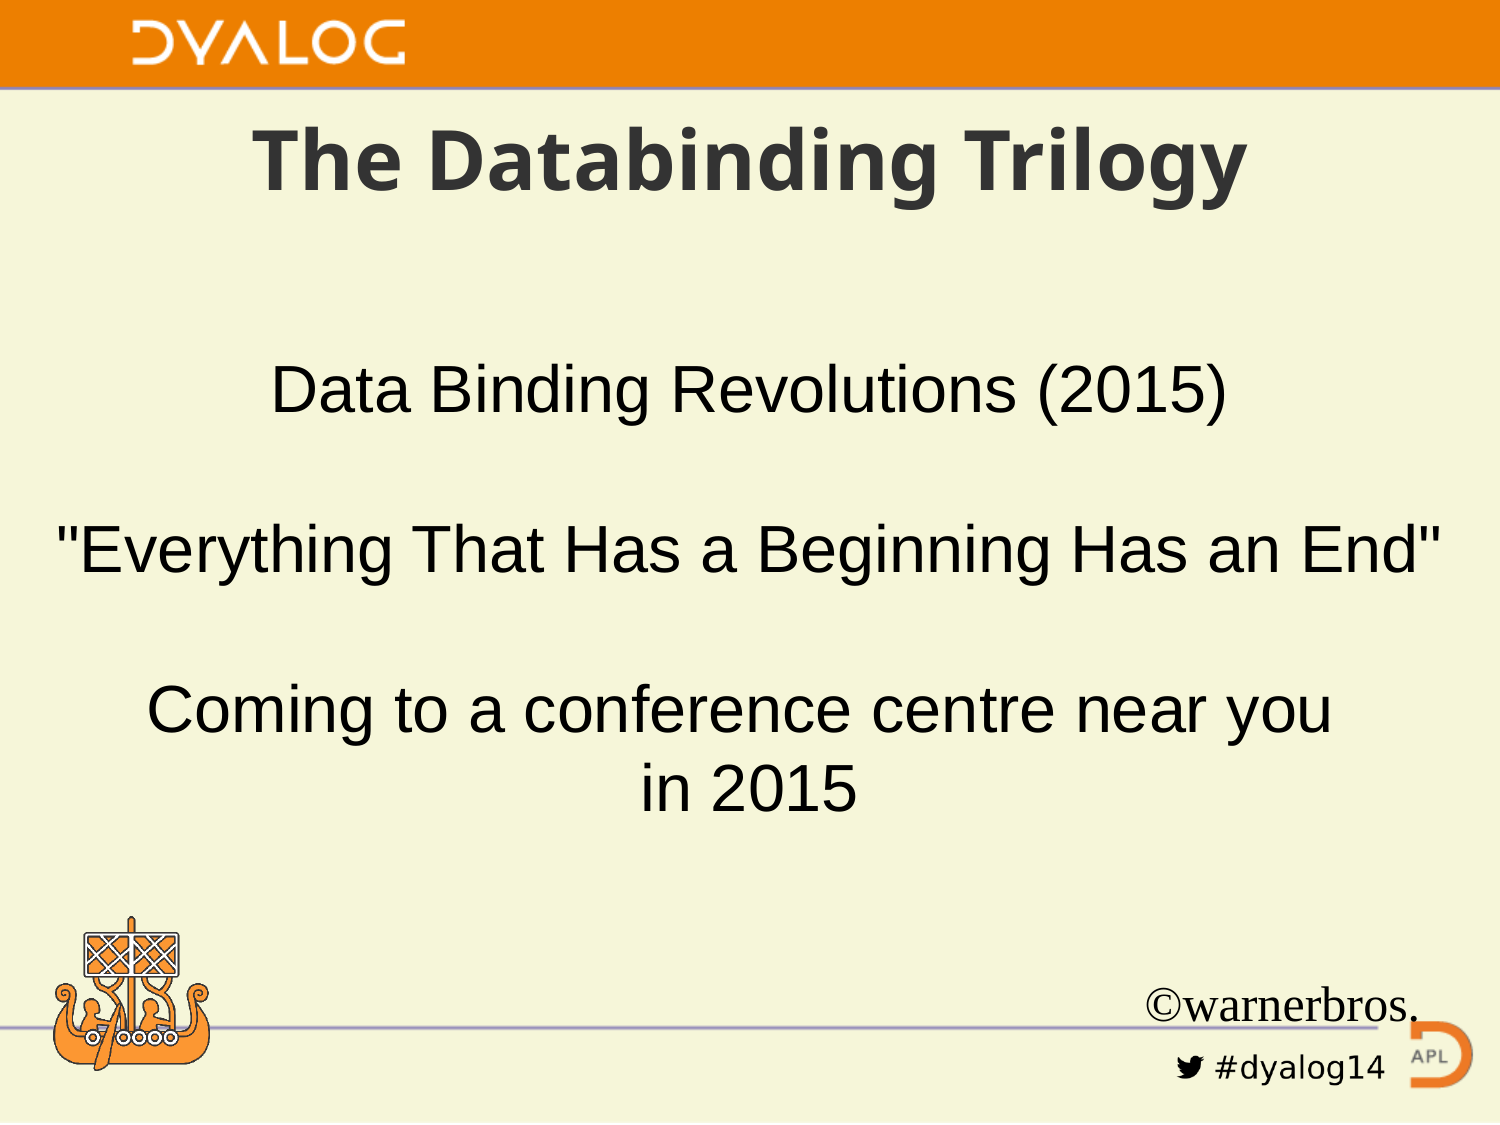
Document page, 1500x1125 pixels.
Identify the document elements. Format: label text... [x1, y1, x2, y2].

title The Databinding Trilogy [112, 99, 1388, 288]
text_box ©warnerbros. [998, 964, 1436, 1039]
subtitle Data Binding Revolutions (2015) "Everything That Has a Beginning Has an End" Coming to a conference centre near you in 2015 [29, 338, 1471, 925]
picture [0, 0, 1500, 1123]
